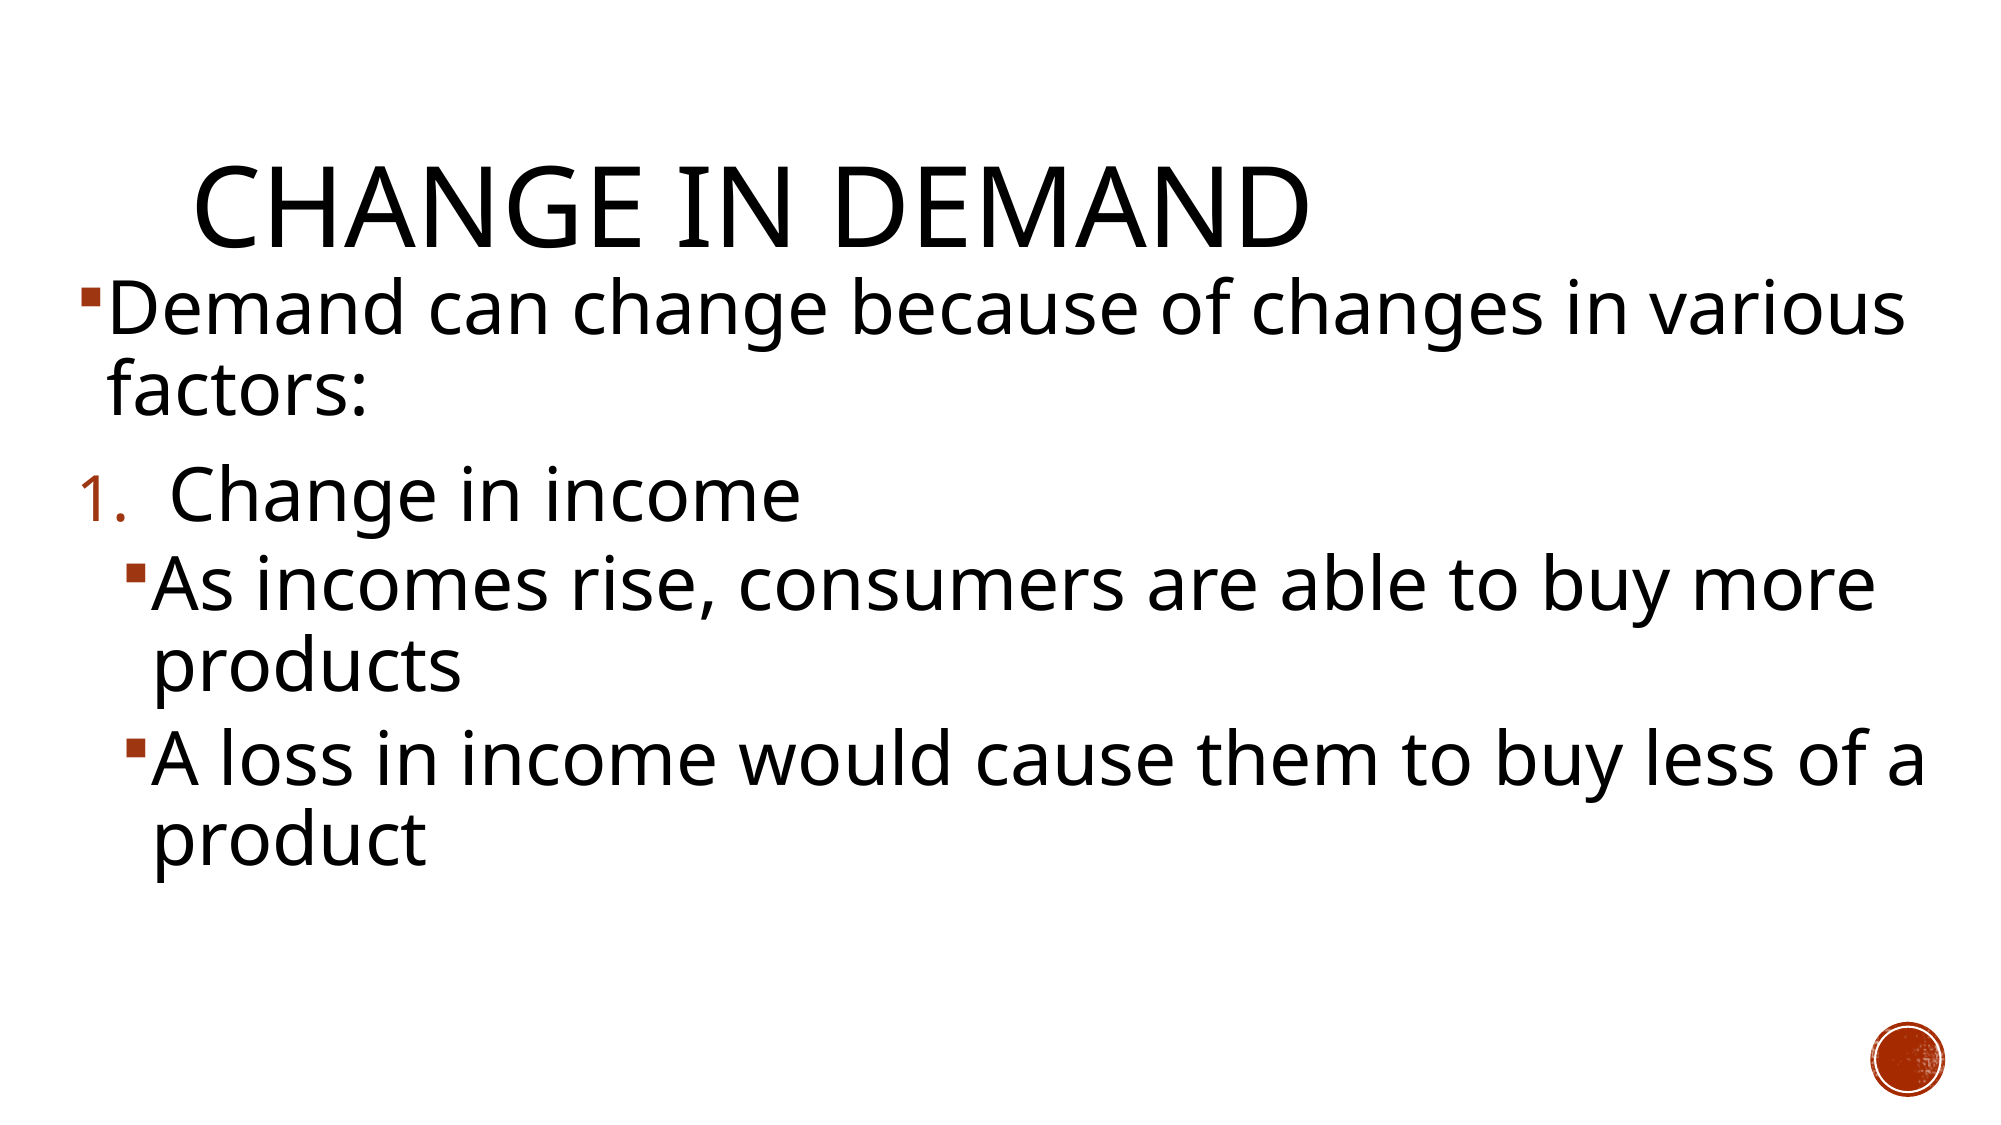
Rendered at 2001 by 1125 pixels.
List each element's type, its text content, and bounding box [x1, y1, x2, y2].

list Demand can change because of changes in various factors: Change in income As incomes rise, consumers are able to buy more products A loss in income would cause them to buy less of a product [61, 262, 1972, 1085]
title Change in Demand [175, 79, 1826, 262]
